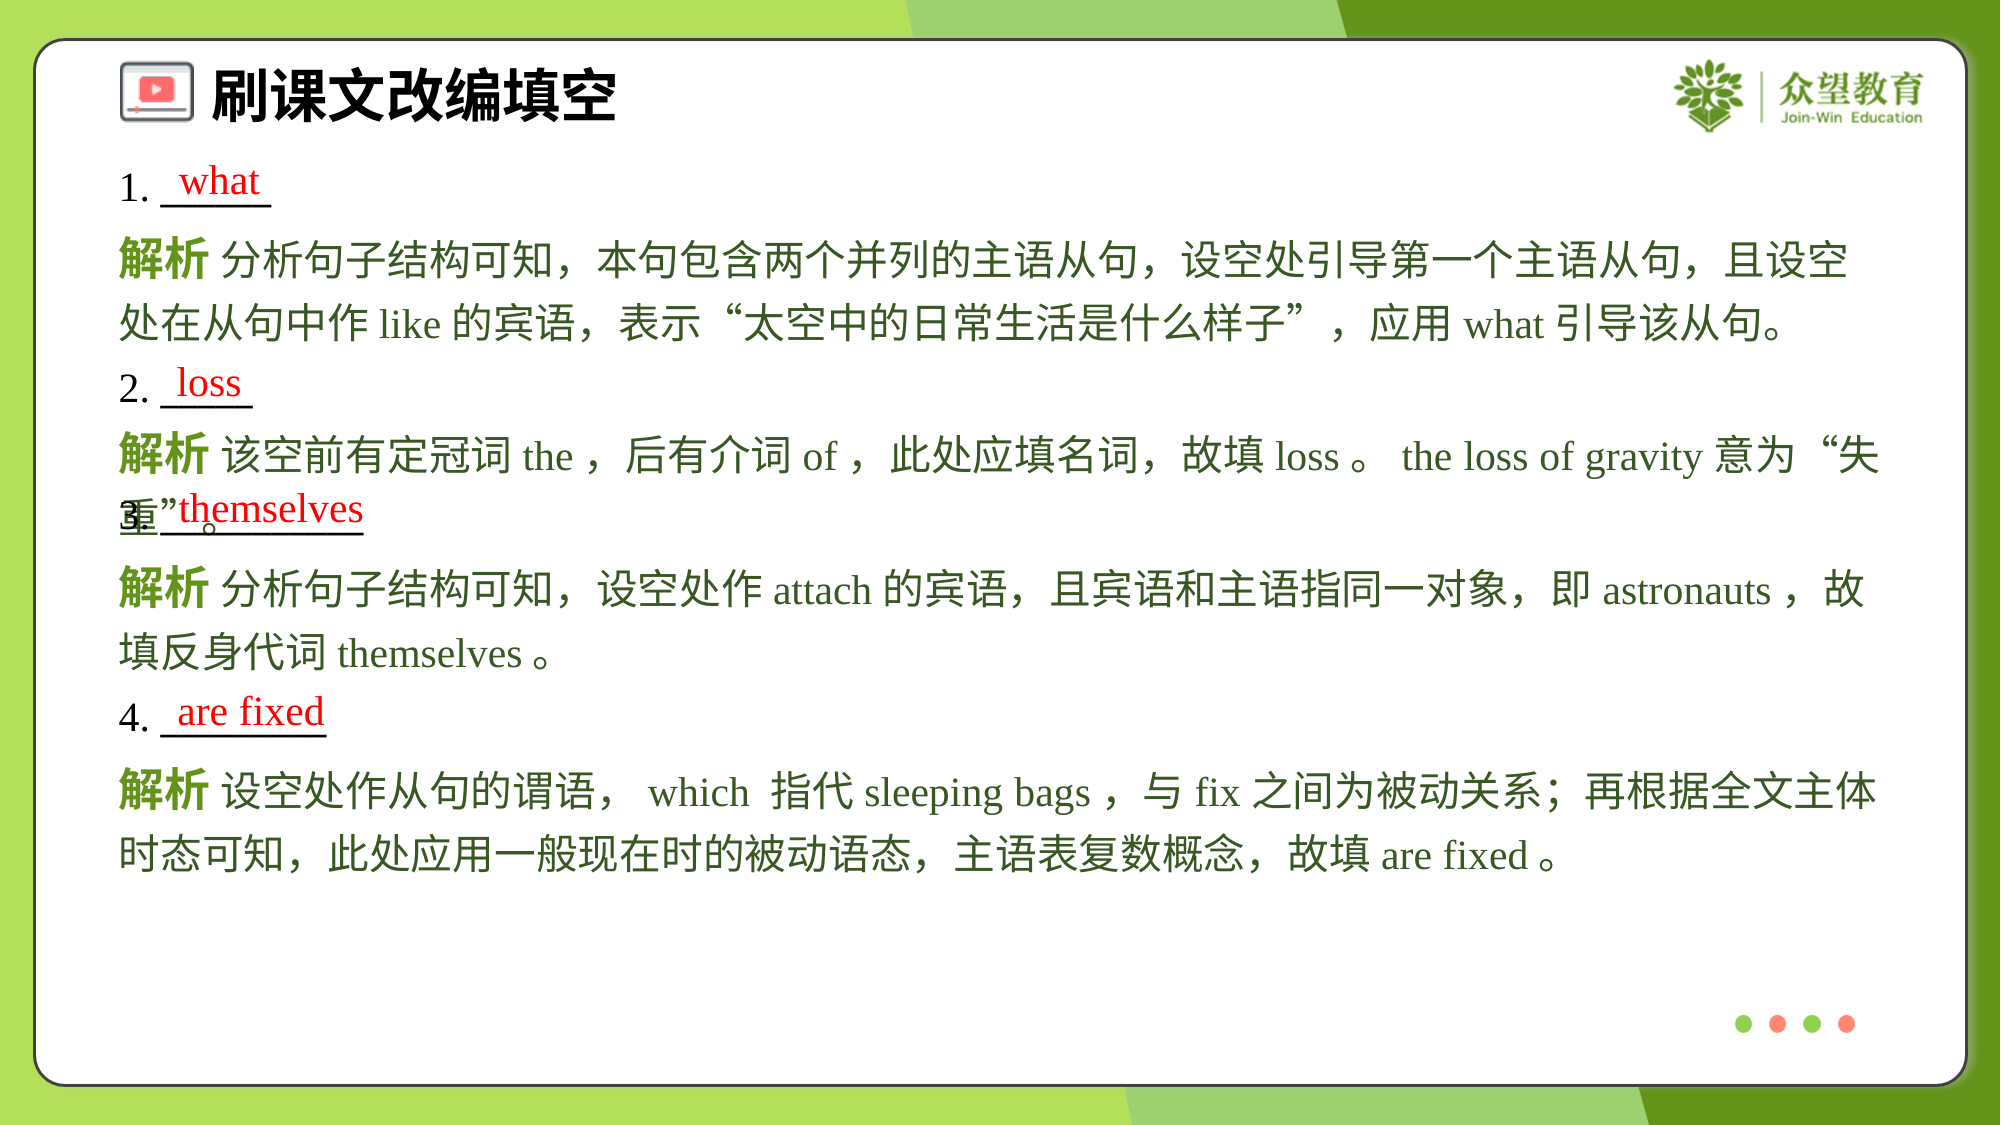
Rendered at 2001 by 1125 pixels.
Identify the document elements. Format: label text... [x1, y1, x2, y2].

text_box loss [172, 342, 246, 400]
picture [0, 0, 2000, 1125]
text_box 解析 分析句子结构可知，设空处作attach的宾语，且宾语和主语指同一对象，即astronauts，故填反身代词themselves。 [118, 544, 1883, 672]
text_box 3. ___________ [118, 474, 1883, 532]
text_box 2. _____ [118, 348, 1883, 406]
text_box what [174, 140, 265, 199]
text_box 4. _________ [118, 677, 1883, 735]
text_box 解析 设空处作从句的谓语，which 指代sleeping bags，与fix之间为被动关系；再根据全文主体时态可知，此处应用一般现在时的被动语态，主语表复数概念，故填are fixed。 [118, 747, 1883, 873]
text_box 1. ______ [118, 146, 1883, 204]
text_box 解析 分析句子结构可知，本句包含两个并列的主语从句，设空处引导第一个主语从句，且设空处在从句中作like的宾语，表示“太空中的日常生活是什么样子”，应用what引导该从句。 [118, 215, 1883, 343]
text_box 解析 该空前有定冠词the，后有介词of，此处应填名词，故填loss。the loss of gravity意为“失重”。 [118, 411, 1939, 474]
text_box are fixed [167, 671, 335, 729]
text_box themselves [174, 468, 369, 527]
